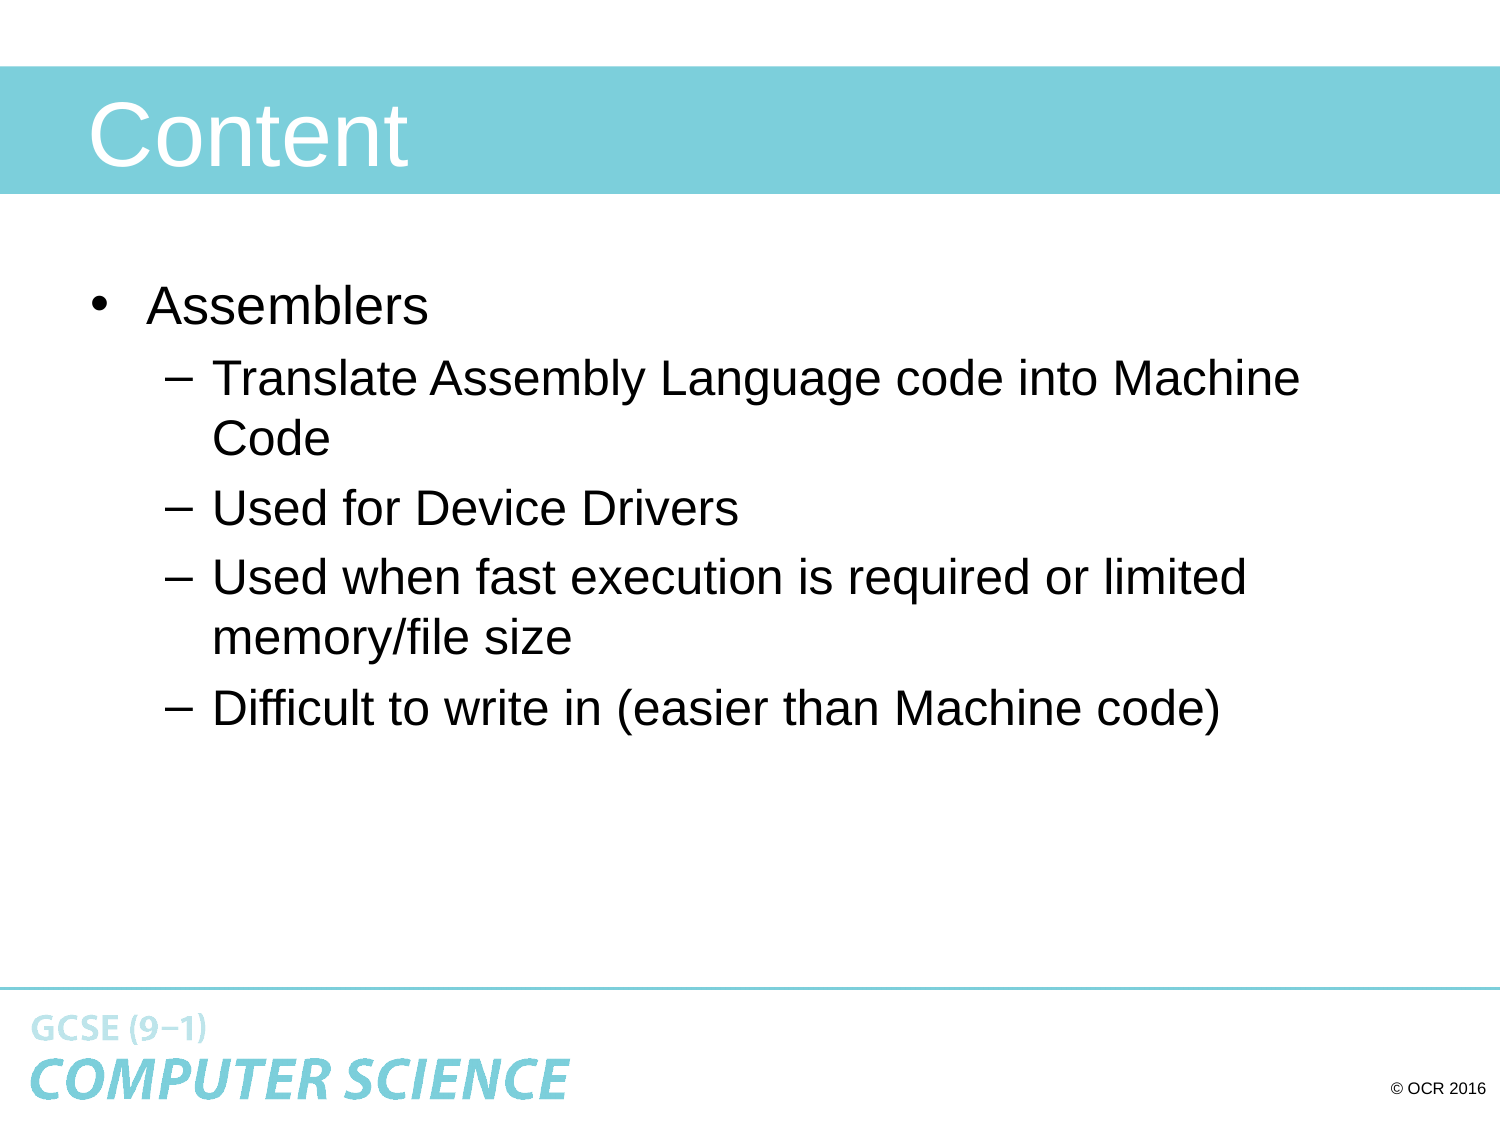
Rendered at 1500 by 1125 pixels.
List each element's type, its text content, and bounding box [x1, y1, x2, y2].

list Assemblers Translate Assembly Language code into Machine Code Used for Device Drivers Used when fast execution is required or limited memory/file size Difficult to write in (easier than Machine code) [75, 262, 1425, 965]
title Content [0, 66, 1500, 194]
picture [0, 987, 1500, 1124]
